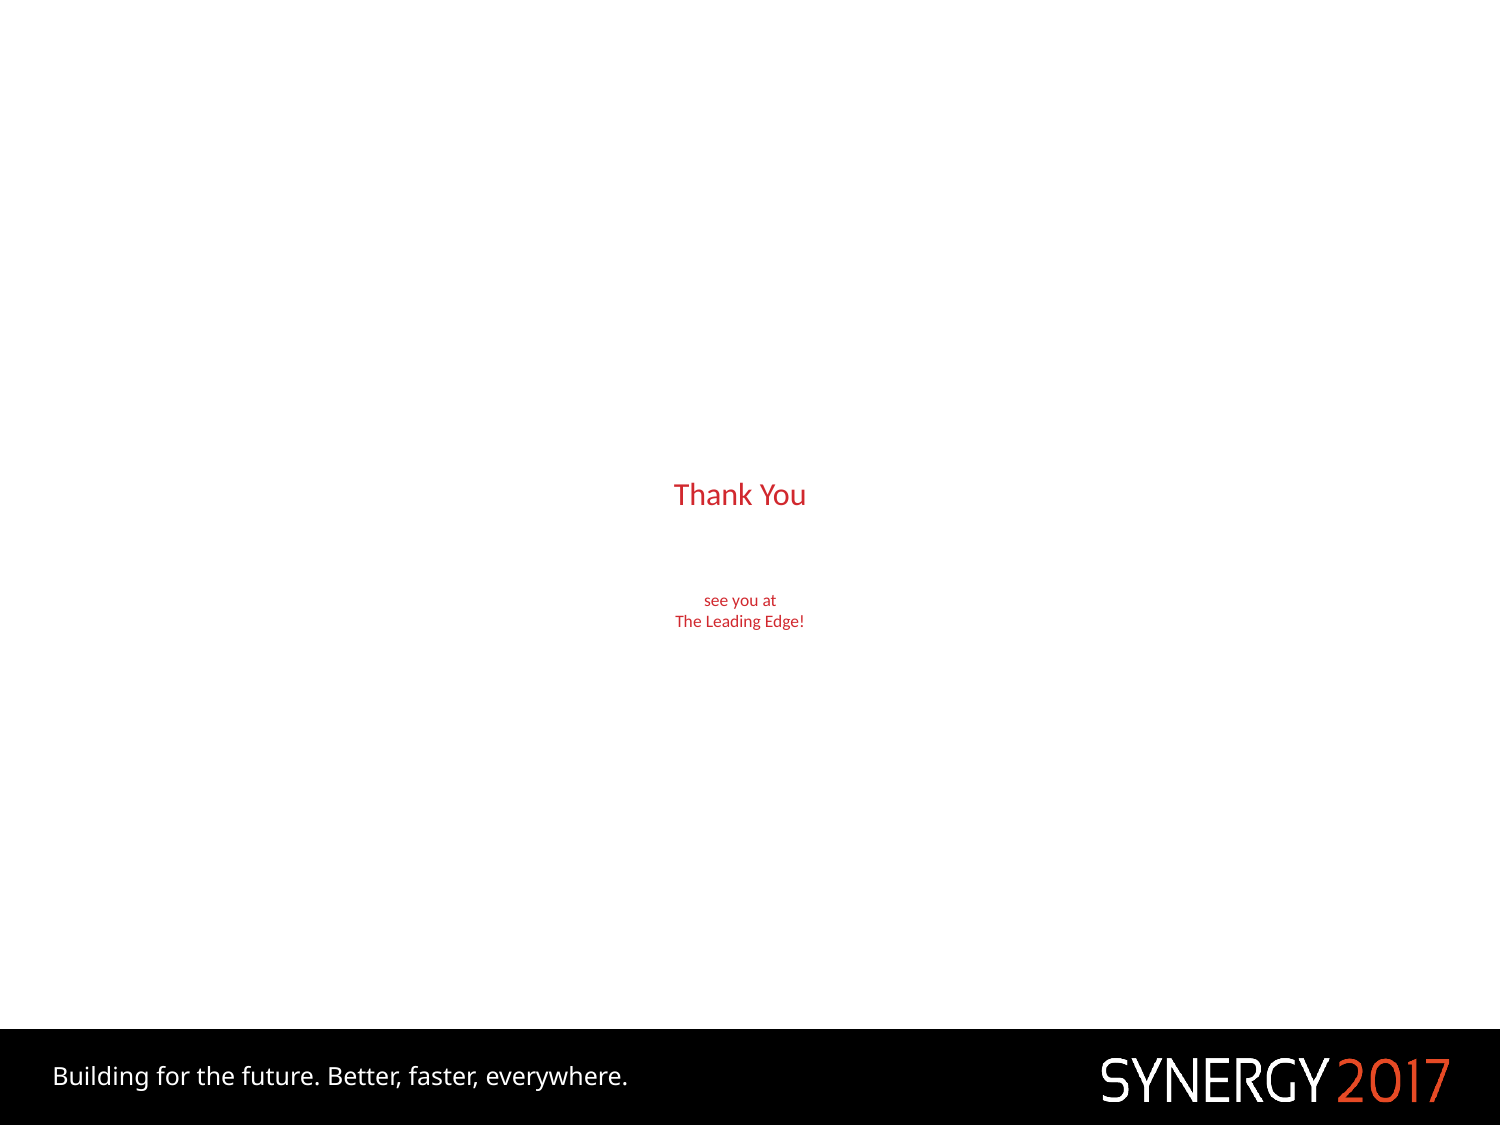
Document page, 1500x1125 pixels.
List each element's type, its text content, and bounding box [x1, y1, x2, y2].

title Thank You see you at The Leading Edge! [65, 458, 1416, 646]
picture [1087, 1042, 1463, 1118]
